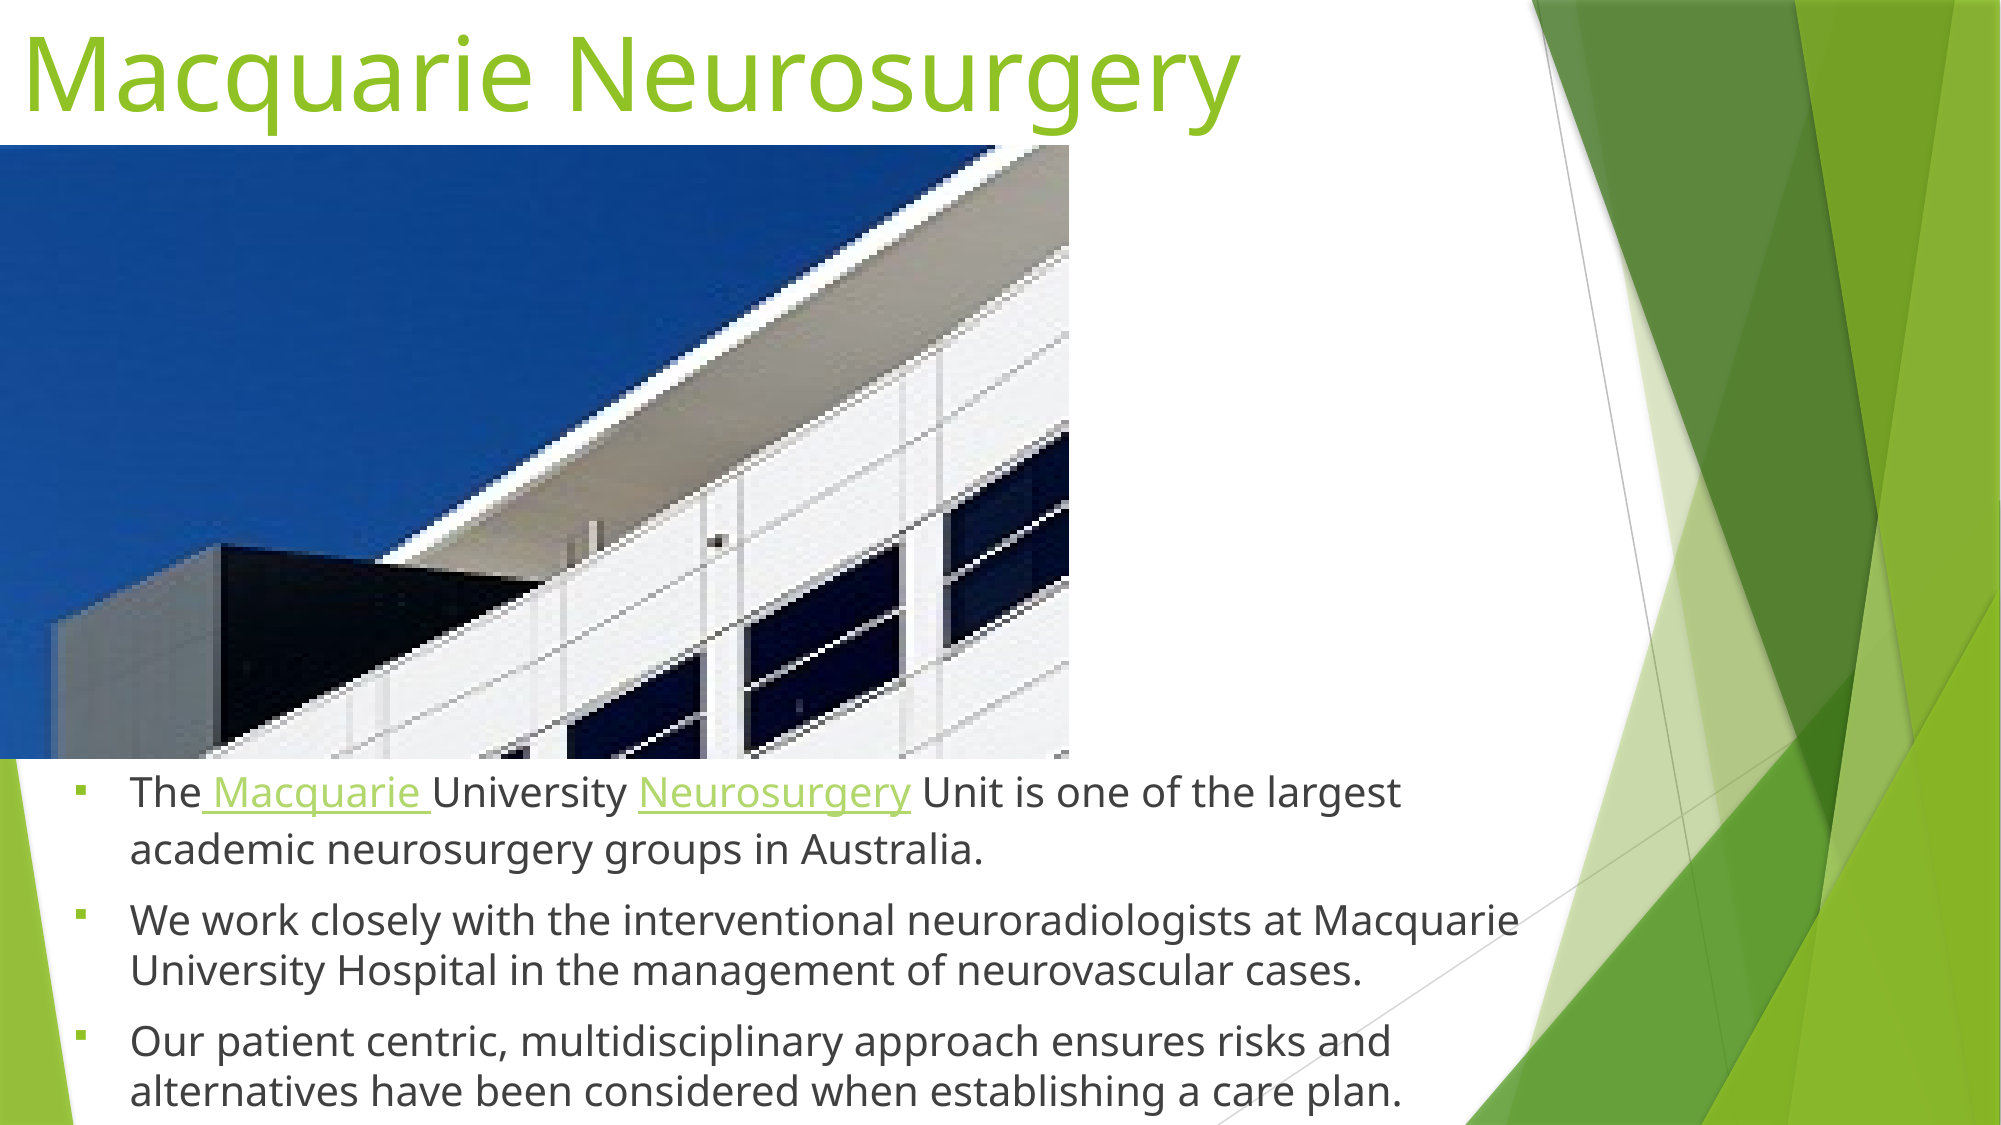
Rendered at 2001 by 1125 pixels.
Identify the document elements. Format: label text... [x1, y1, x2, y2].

title Macquarie Neurosurgery [5, 0, 1416, 217]
list The Macquarie University Neurosurgery Unit is one of the largest academic neurosurgery groups in Australia. We work closely with the interventional neuroradiologists at Macquarie University Hospital in the management of neurovascular cases. Our patient centric, multidisciplinary approach ensures risks and alternatives have been considered when establishing a care plan. [58, 758, 1602, 1125]
picture [0, 145, 1070, 759]
